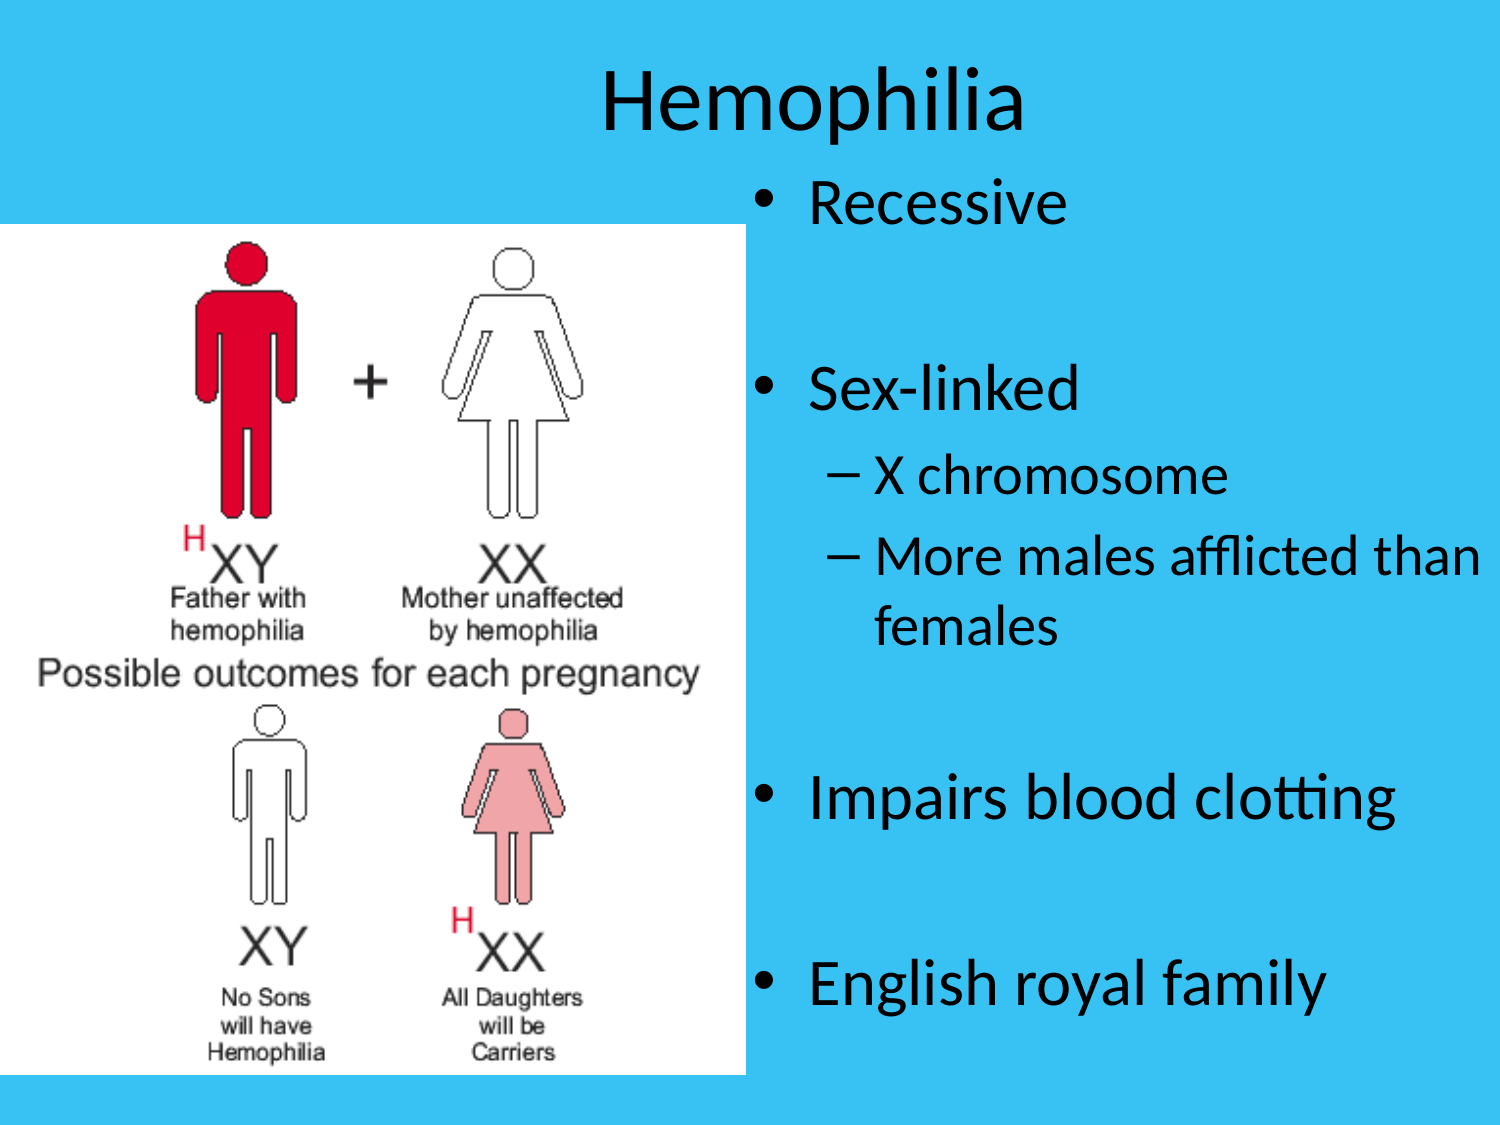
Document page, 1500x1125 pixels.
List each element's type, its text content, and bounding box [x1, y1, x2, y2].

picture [0, 224, 747, 1076]
list Recessive Sex-linked X chromosome More males afflicted than females Impairs blood clotting English royal family [737, 149, 1500, 1088]
title Hemophilia [150, 0, 1500, 188]
